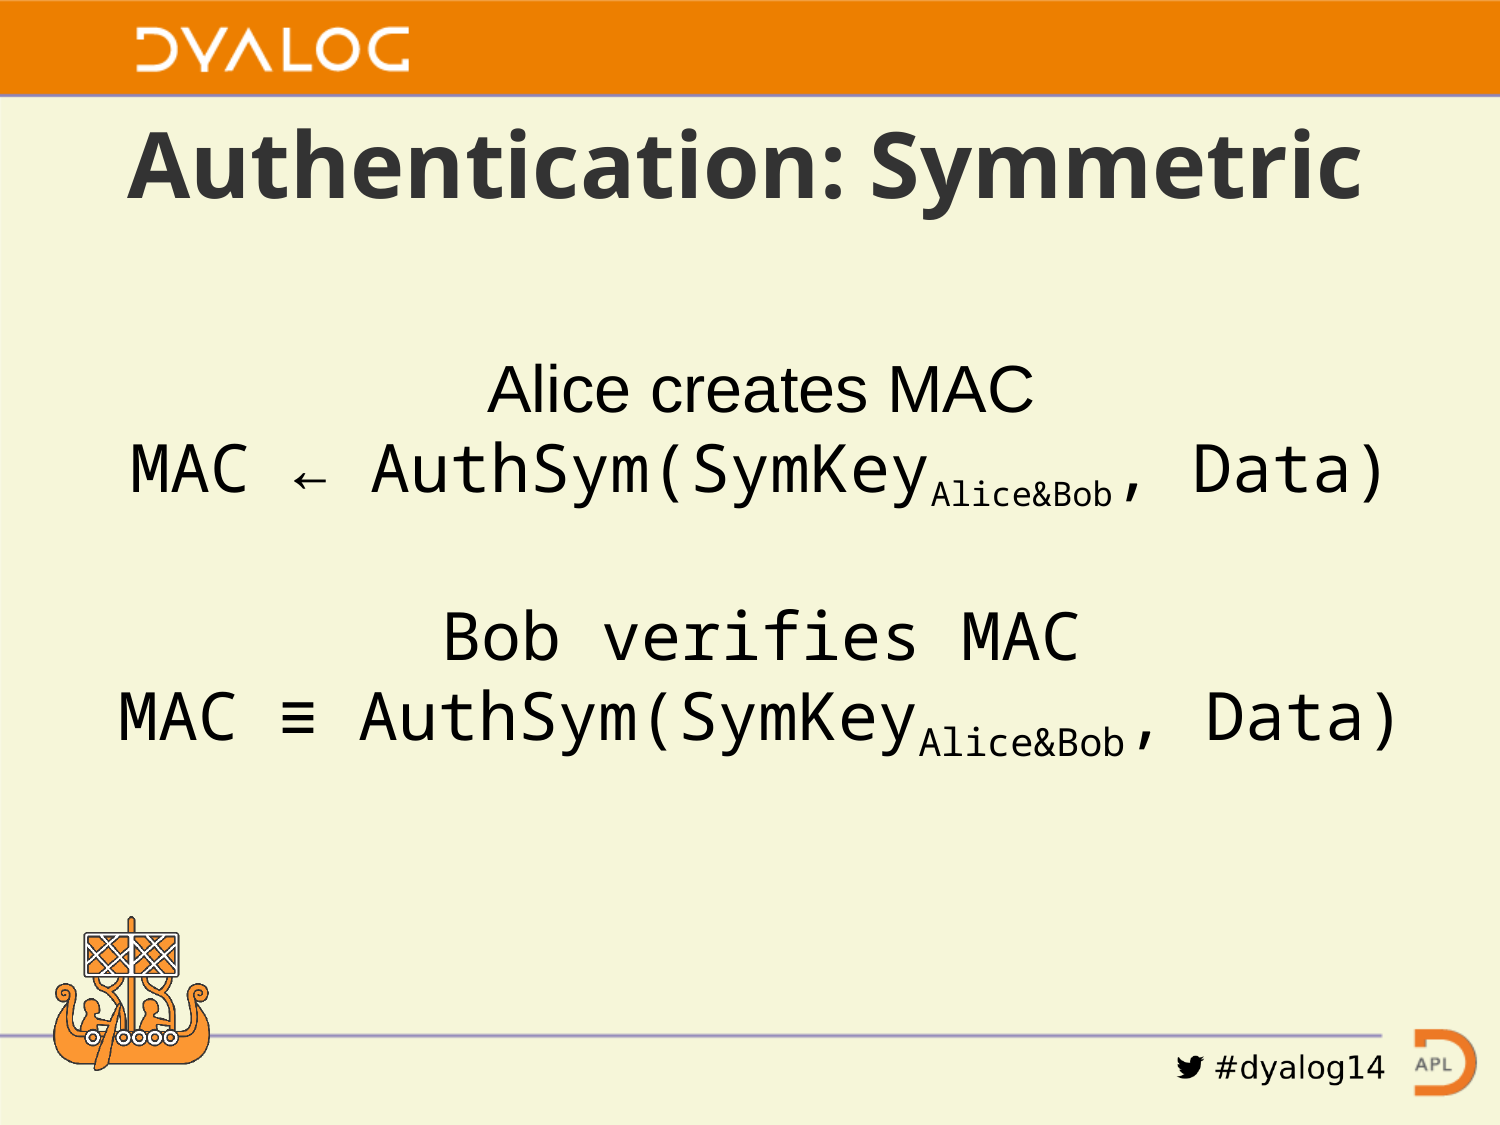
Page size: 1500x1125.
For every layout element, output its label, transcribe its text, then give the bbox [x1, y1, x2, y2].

title Authentication: Symmetric [112, 99, 1388, 288]
picture [0, 0, 1500, 1125]
subtitle Alice creates MAC MAC ← AuthSym(SymKeyAlice&Bob, Data) Bob verifies MAC MAC ≡ AuthSym(SymKeyAlice&Bob, Data) [53, 338, 1471, 925]
